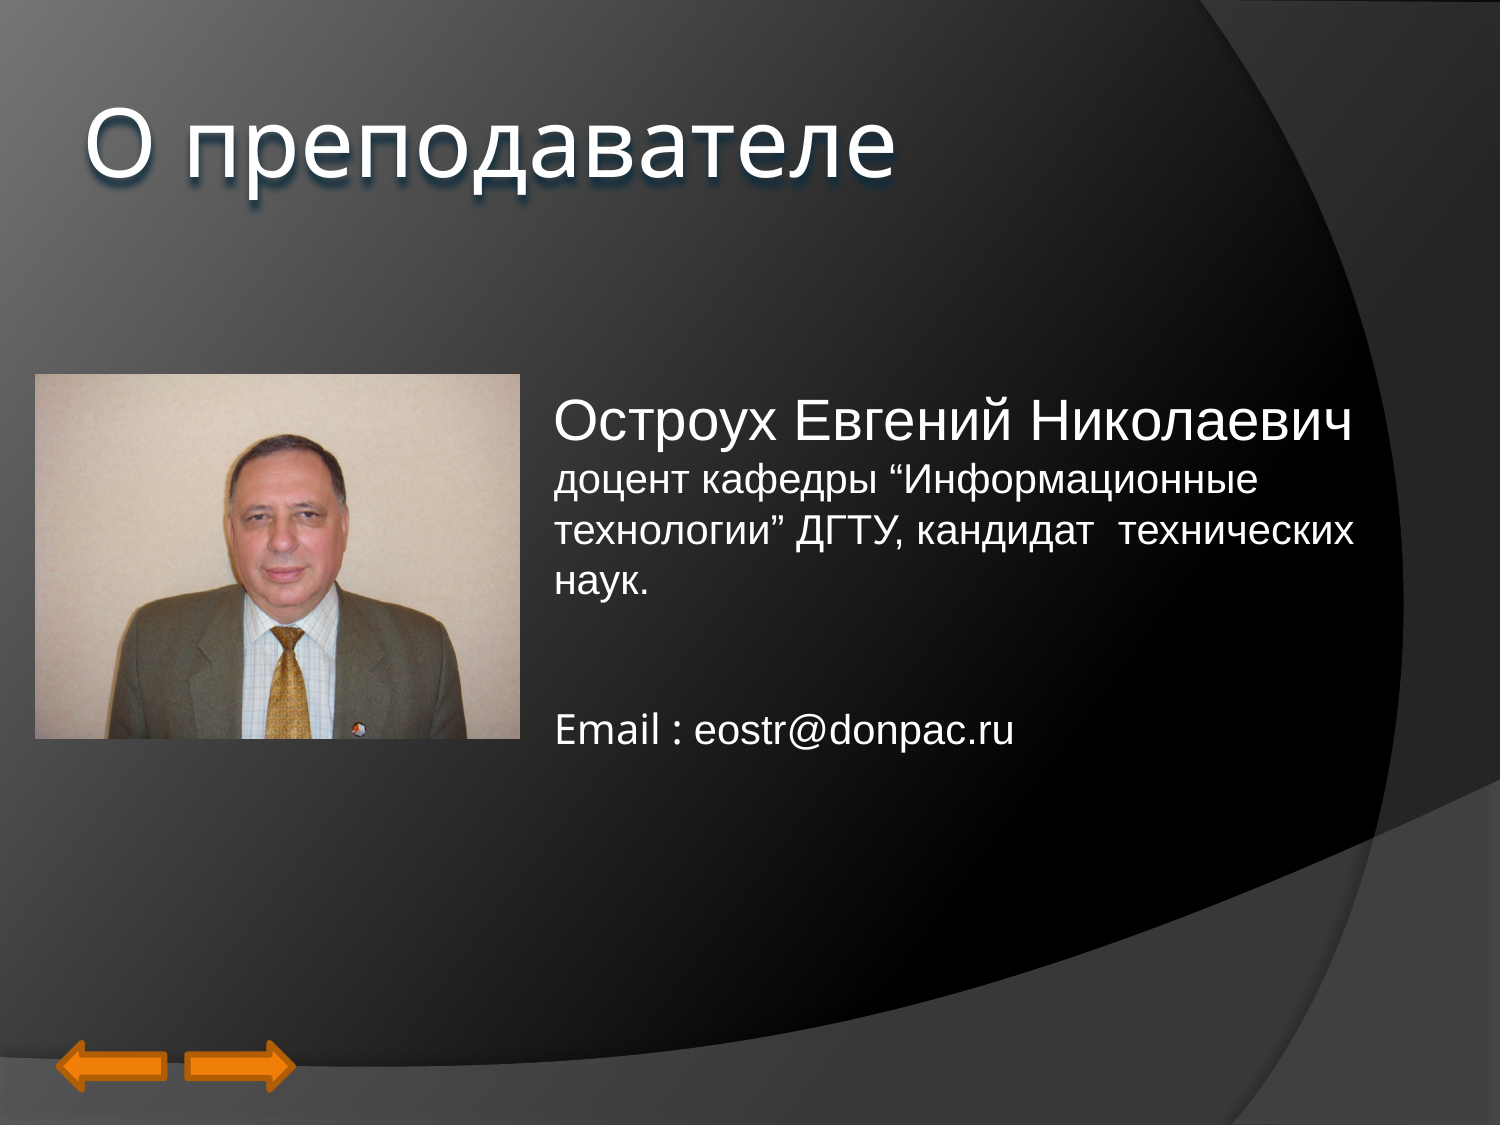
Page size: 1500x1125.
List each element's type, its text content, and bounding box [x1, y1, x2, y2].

picture [34, 374, 520, 739]
title О преподавателе [75, 45, 1300, 233]
text_box [184, 1040, 297, 1093]
text_box [55, 1040, 168, 1093]
text_box Остроух Евгений Николаевич доцент кафедры “Информационные технологии” ДГТУ, кандидат технических наук. Email : eostr@donpac.ru [538, 375, 1473, 760]
